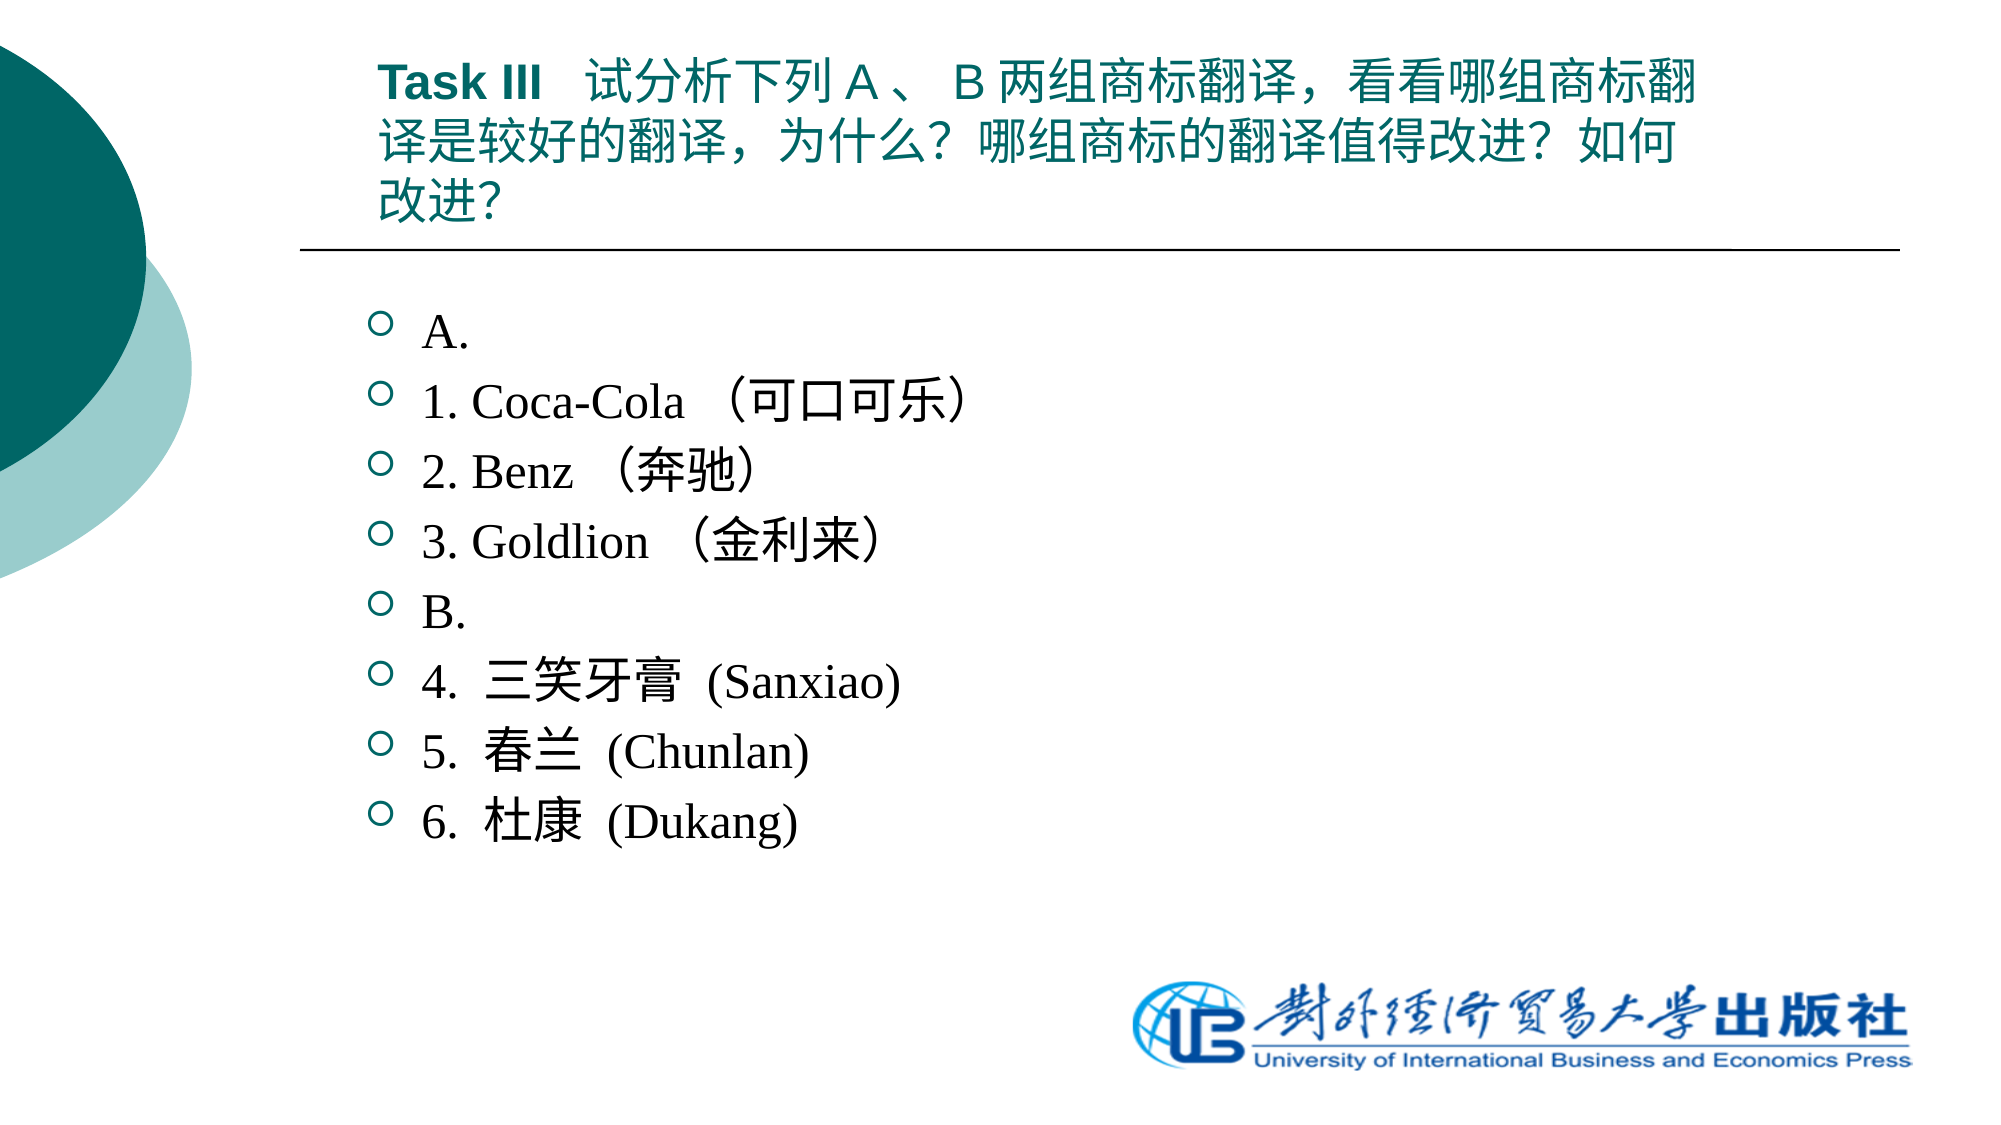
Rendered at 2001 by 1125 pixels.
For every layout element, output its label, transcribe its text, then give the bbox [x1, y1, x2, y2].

title Task III 试分析下列A、B两组商标翻译，看看哪组商标翻译是较好的翻译，为什么？哪组商标的翻译值得改进？如何改进？ [361, 49, 1721, 238]
picture [1054, 922, 2000, 1125]
list A. 1. Coca-Cola（可口可乐） 2. Benz（奔驰） 3. Goldlion（金利来） B. 4. 三笑牙膏 (Sanxiao) 5. 春兰 (Chunlan) 6. 杜康 (Dukang) [349, 290, 1711, 1083]
